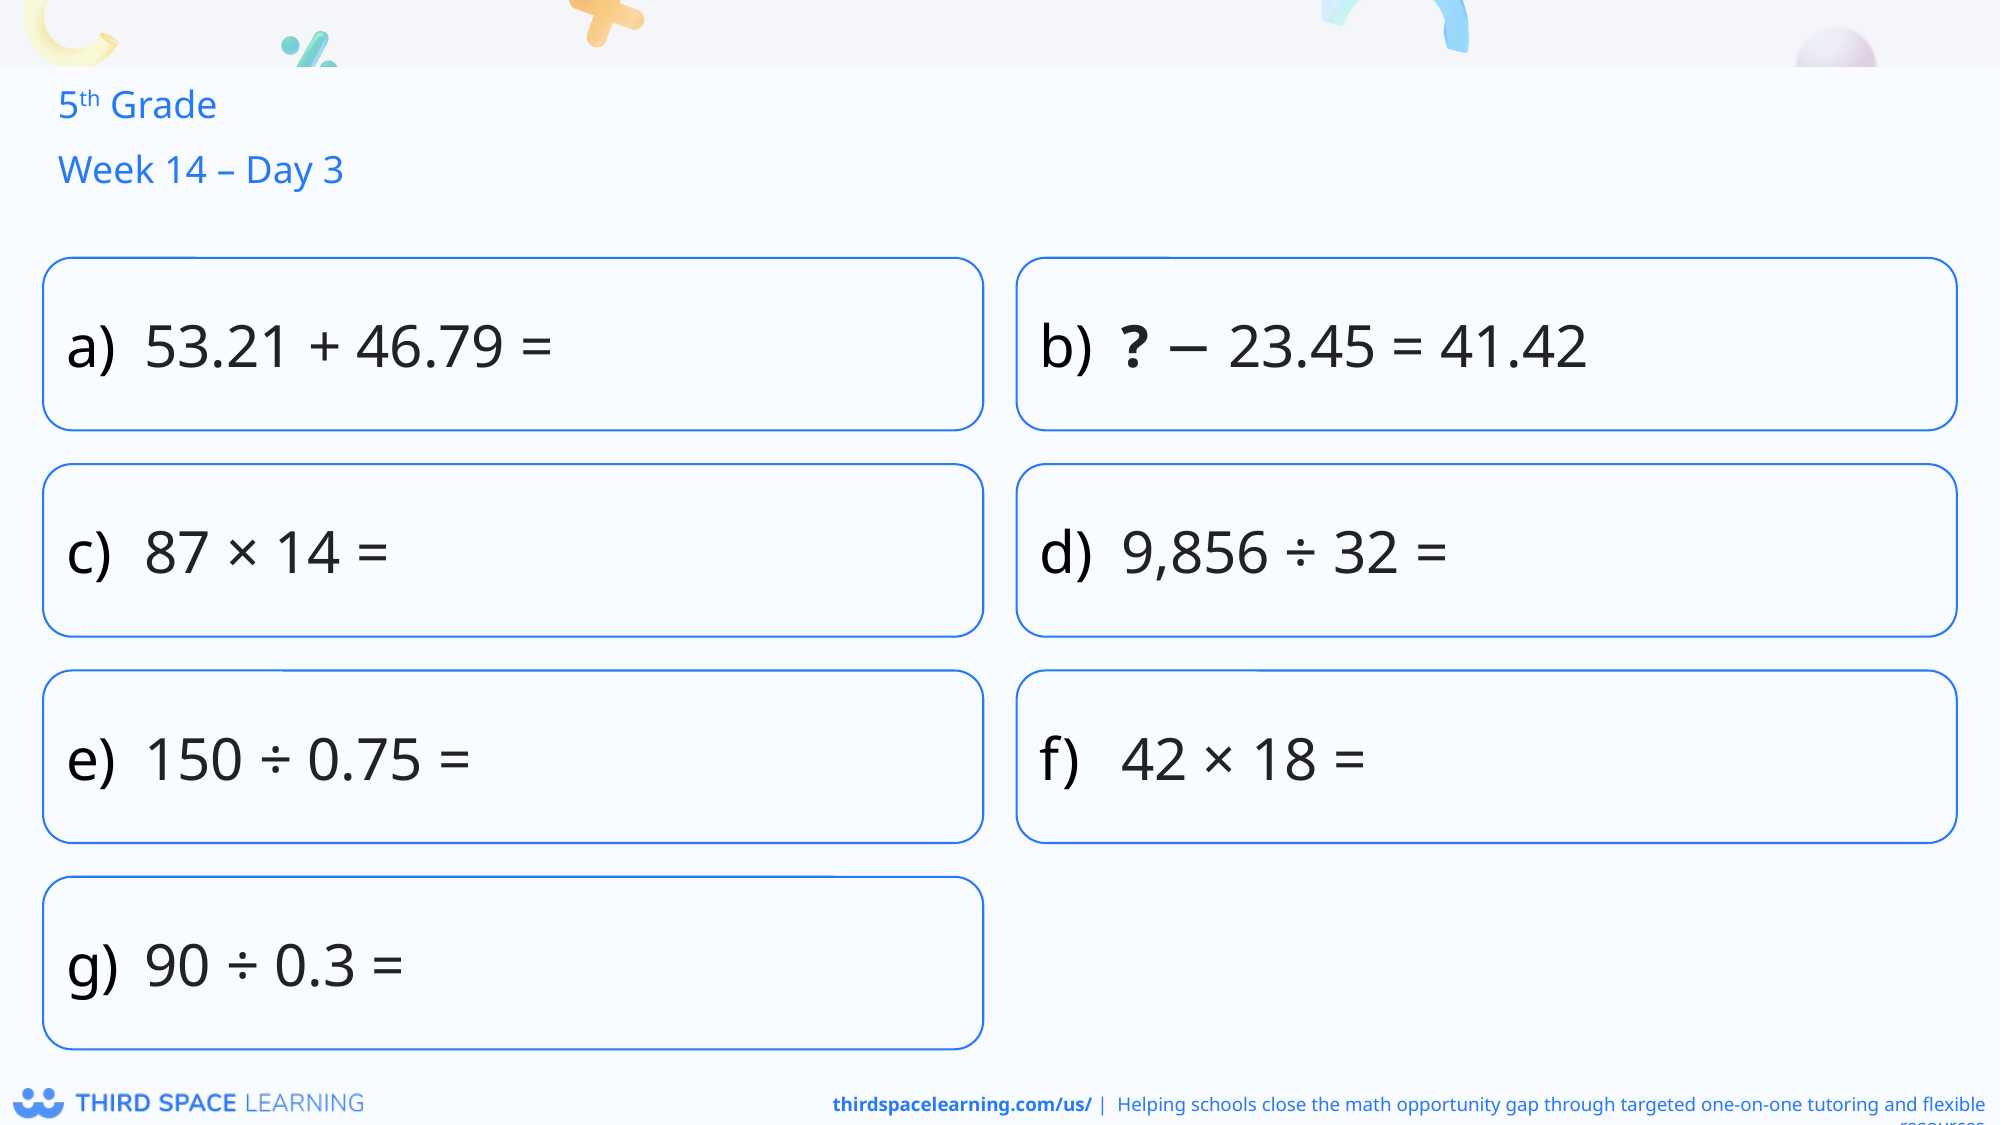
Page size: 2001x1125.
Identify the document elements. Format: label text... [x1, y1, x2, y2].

list 90 ÷ 0.3 = [129, 891, 962, 1035]
list 53.21 + 46.79 = [129, 272, 962, 416]
list 9,856 ÷ 32 = [1106, 478, 1939, 623]
picture [13, 1088, 365, 1119]
list 150 ÷ 0.75 = [129, 684, 962, 829]
picture [0, 0, 2000, 67]
list ? − 23.45 = 41.42 [1106, 272, 1939, 416]
list 87 × 14 = [129, 478, 962, 623]
list 42 × 18 = [1106, 684, 1939, 829]
text_box 5th Grade Week 14 – Day 3 [43, 73, 509, 212]
